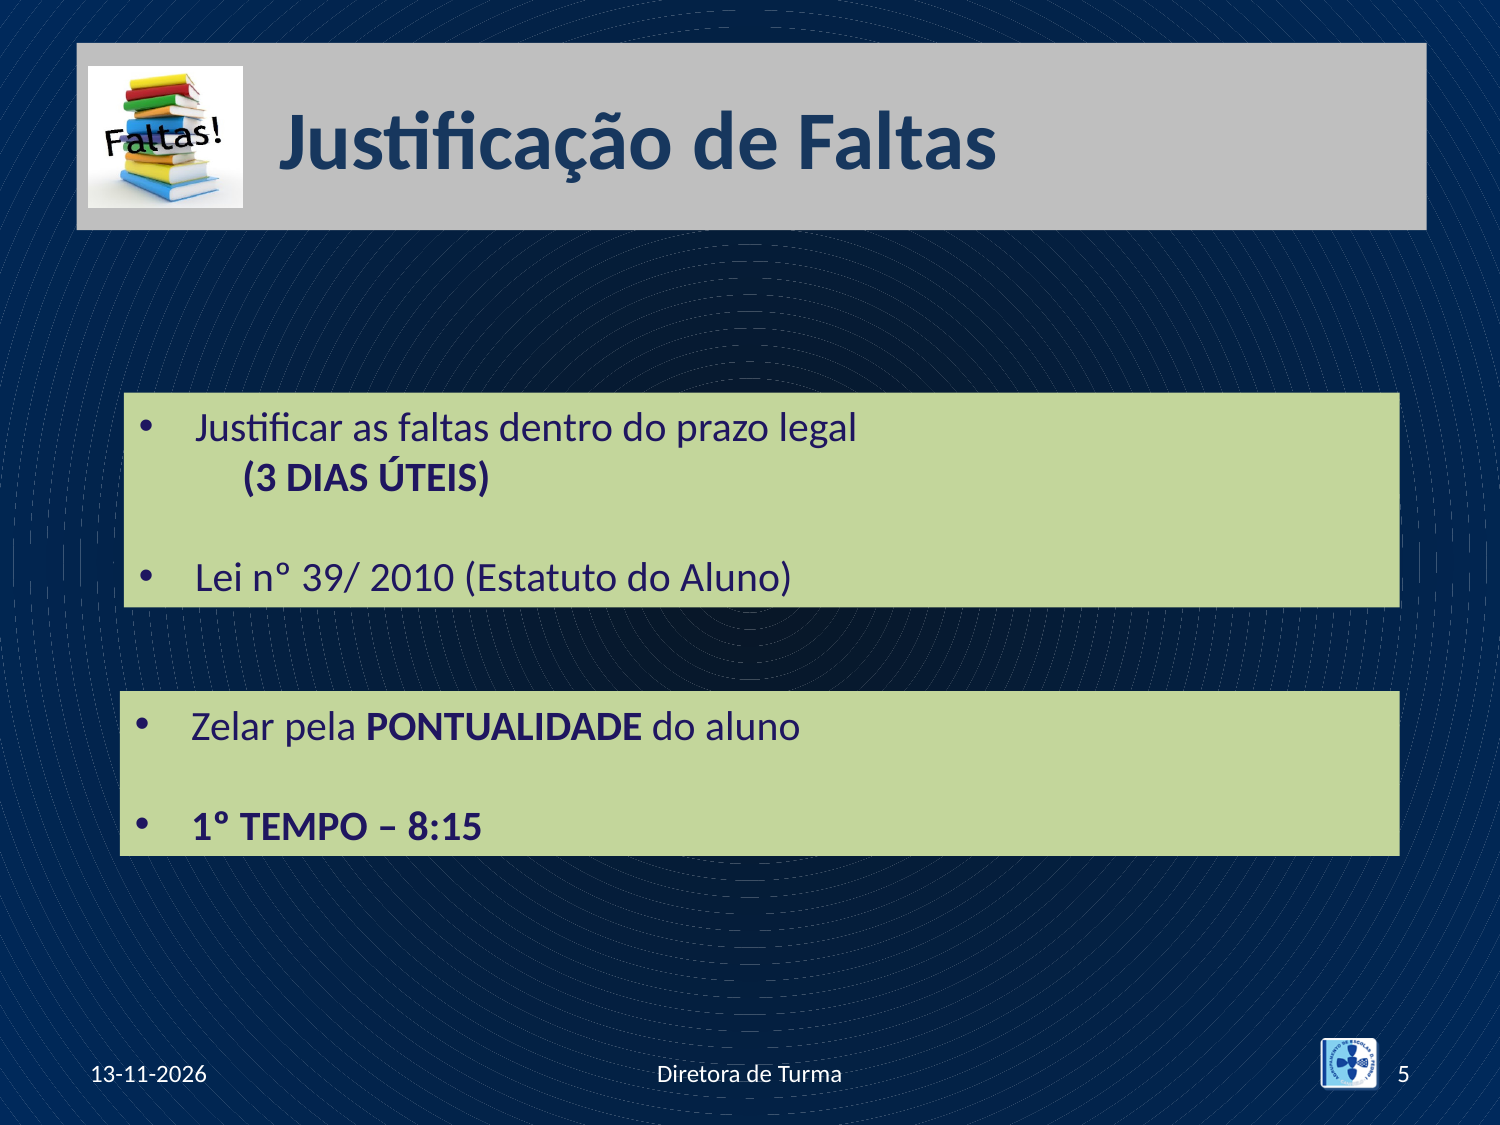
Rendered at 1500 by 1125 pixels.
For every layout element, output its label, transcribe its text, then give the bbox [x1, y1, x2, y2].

text_box Justificar as faltas dentro do prazo legal (3 DIAS ÚTEIS) Lei nº 39/ 2010 (Estatuto do Aluno) [123, 392, 1400, 608]
text_box Zelar pela PONTUALIDADE do aluno 1º TEMPO – 8:15 [119, 691, 1400, 856]
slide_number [75, 1042, 425, 1103]
footer Diretora de Turma [512, 1042, 988, 1103]
title Justificação de Faltas [76, 42, 1427, 231]
picture [88, 66, 243, 208]
slide_number 5 [1074, 1042, 1425, 1103]
picture [1320, 1038, 1380, 1091]
